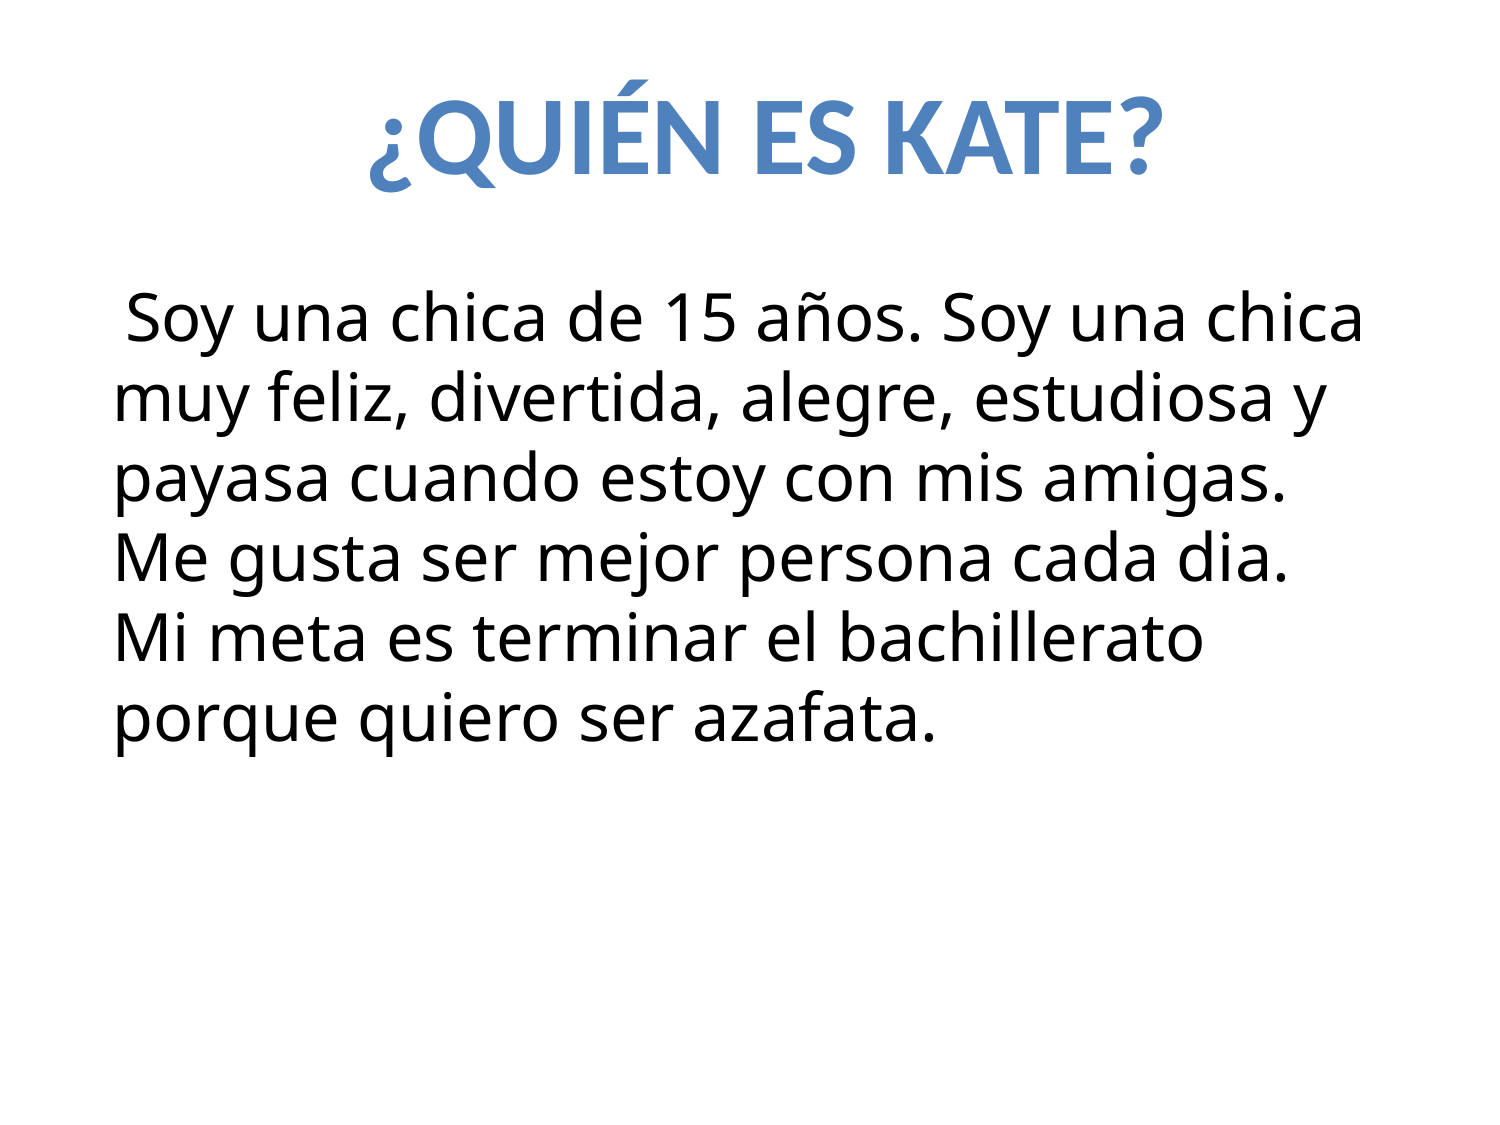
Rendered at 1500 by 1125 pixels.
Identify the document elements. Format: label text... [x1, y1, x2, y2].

text_box ¿QUIéN ES KATE? [349, 54, 1184, 205]
list Soy una chica de 15 años. Soy una chica muy feliz, divertida, alegre, estudiosa y payasa cuando estoy con mis amigas. Me gusta ser mejor persona cada dia. Mi meta es terminar el bachillerato porque quiero ser azafata. [41, 267, 1392, 1010]
